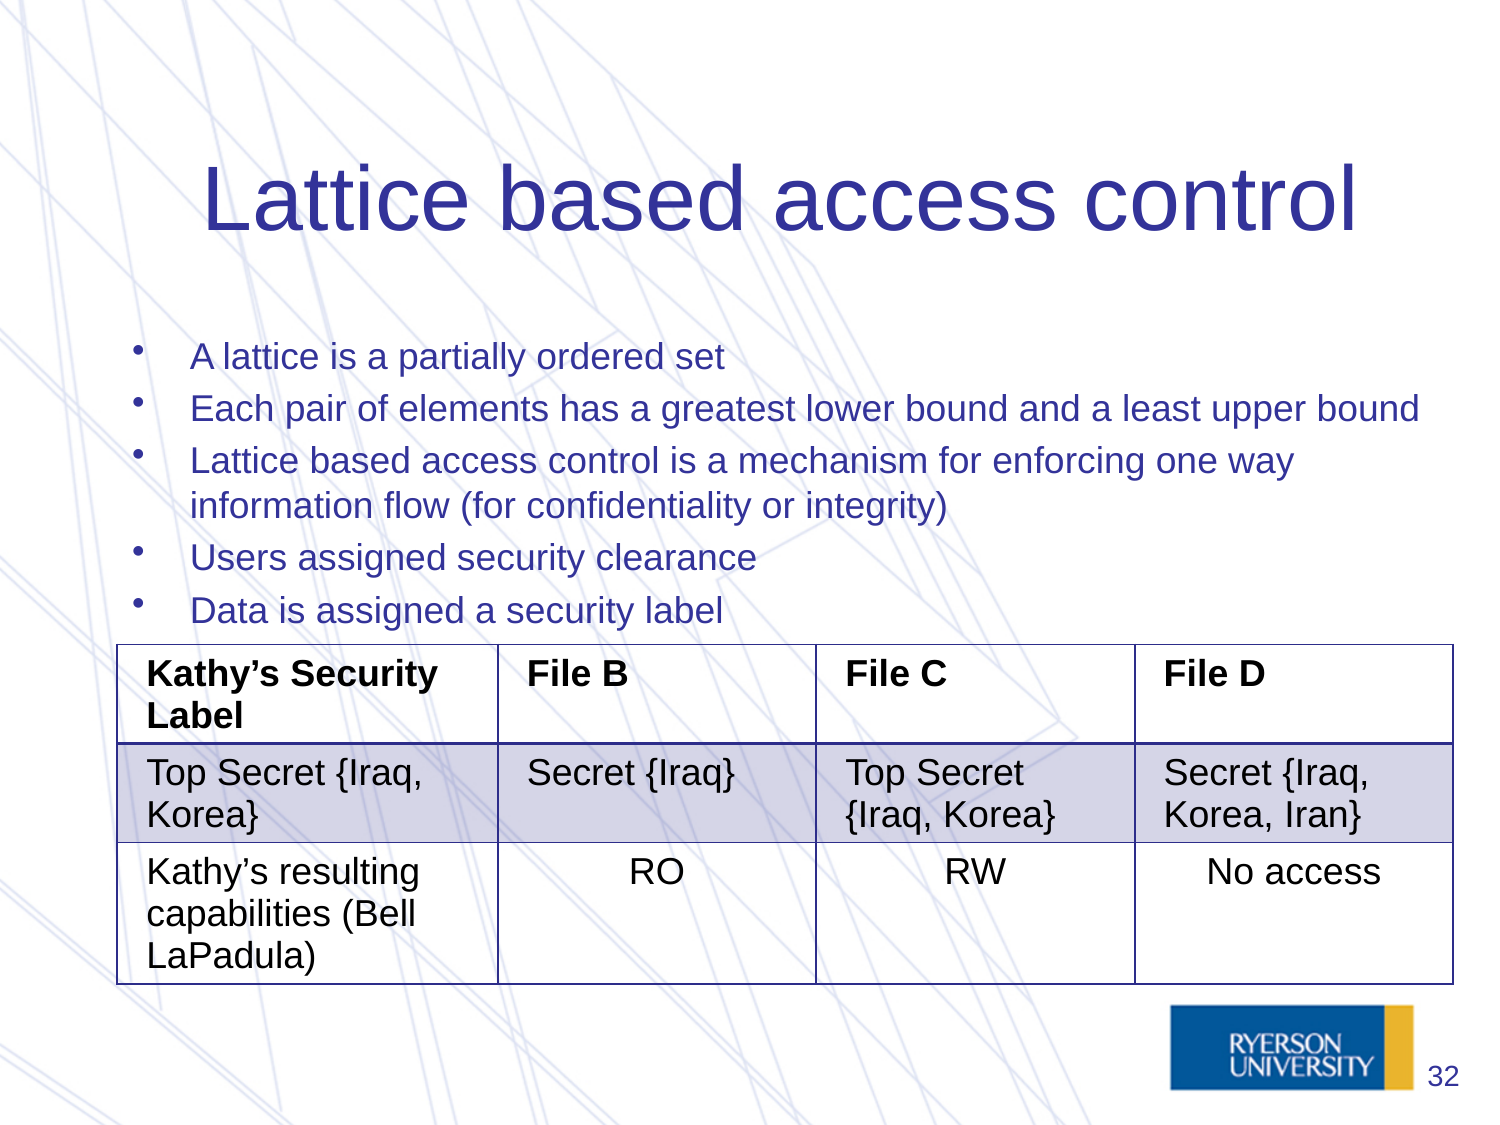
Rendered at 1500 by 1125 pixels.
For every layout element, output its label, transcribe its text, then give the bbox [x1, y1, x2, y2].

slide_number 32 [1399, 1049, 1476, 1113]
table_cell Secret {Iraq, Korea, Iran} [1136, 745, 1452, 842]
table_cell Secret {Iraq} [499, 745, 815, 842]
table_cell No access [1136, 843, 1452, 983]
list A lattice is a partially ordered set Each pair of elements has a greatest lower bound and a least upper bound Lattice based access control is a mechanism for enforcing one way information flow (for confidentiality or integrity) Users assigned security clearance Data is assigned a security label [116, 324, 1454, 644]
picture [0, 0, 1500, 1125]
table_header File B [499, 645, 815, 742]
table_header File D [1136, 645, 1452, 742]
table_cell Top Secret {Iraq, Korea} [118, 745, 497, 842]
table_cell RO [499, 843, 815, 983]
table_cell Kathy’s resulting capabilities (Bell LaPadula) [118, 843, 497, 983]
table_cell Top Secret {Iraq, Korea} [817, 745, 1134, 842]
table_header Kathy’s Security Label [118, 645, 497, 742]
table_cell RW [817, 843, 1134, 983]
title Lattice based access control [112, 99, 1451, 288]
table_header File C [817, 645, 1134, 742]
